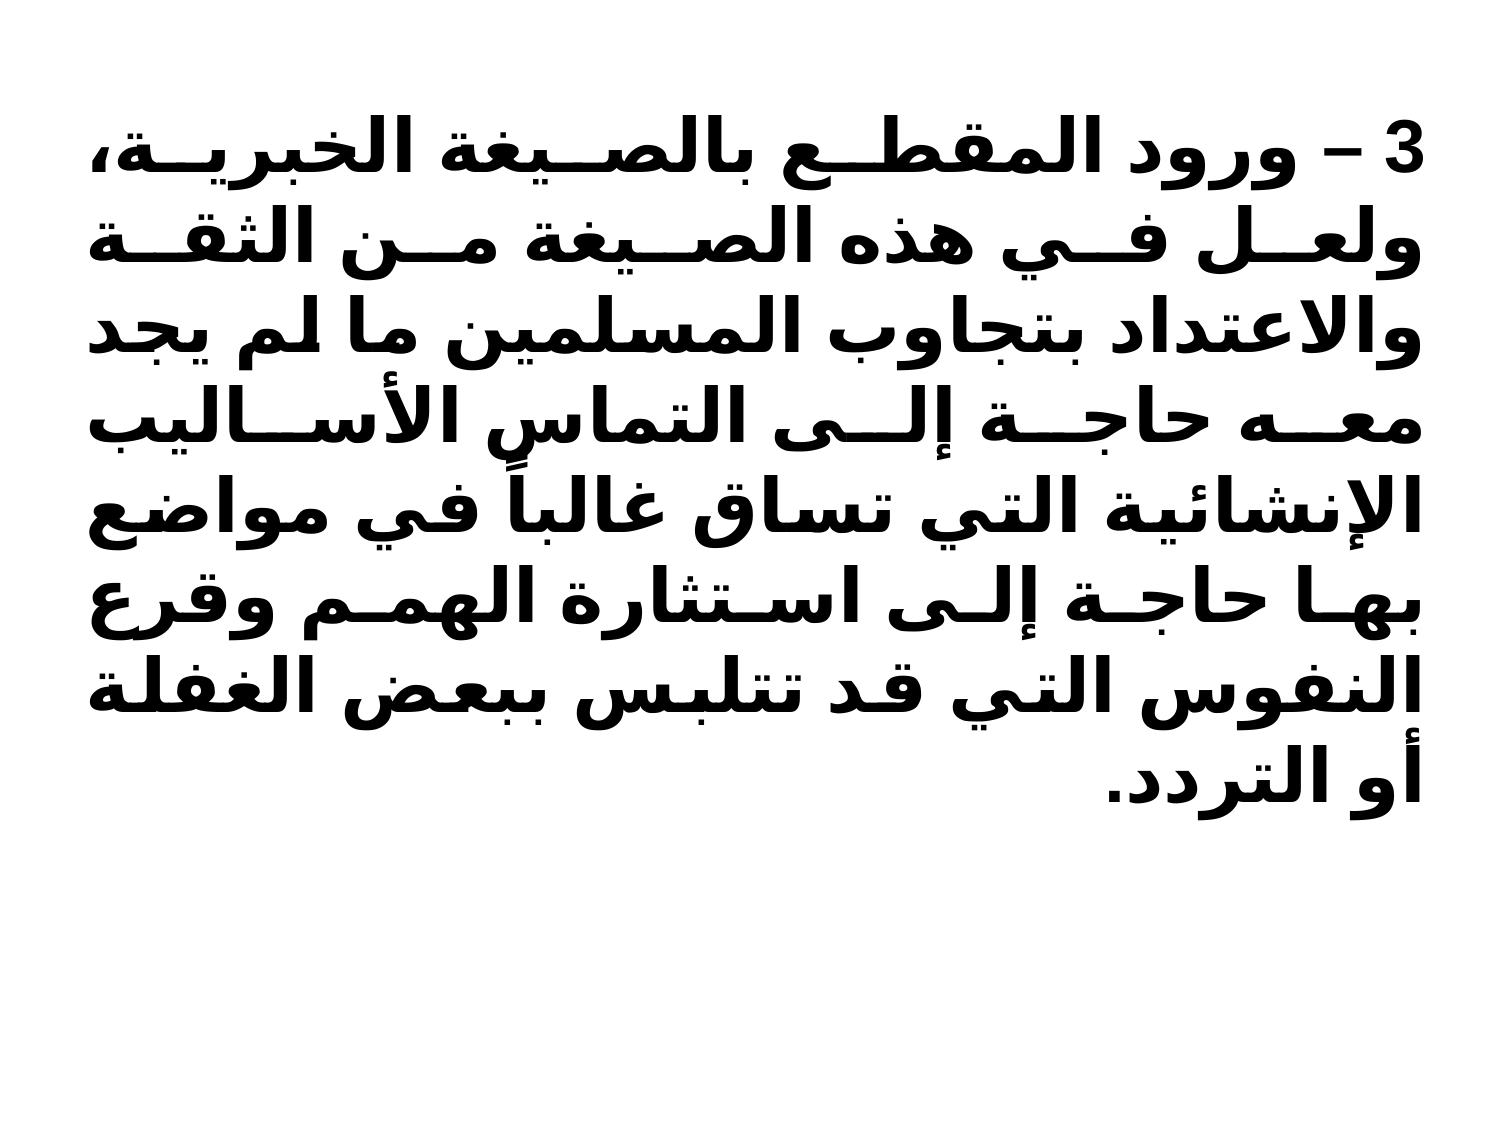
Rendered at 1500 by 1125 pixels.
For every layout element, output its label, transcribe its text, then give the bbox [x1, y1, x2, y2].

text_box 3 – ورود المقطع بالصيغة الخبرية، ولعل في هذه الصيغة من الثقة والاعتداد بتجاوب المسلمين ما لم يجد معه حاجة إلى التماس الأساليب الإنشائية التي تساق غالباً في مواضع بها حاجة إلى استثارة الهمم وقرع النفوس التي قد تتلبس ببعض الغفلة أو التردد. [70, 89, 1442, 825]
